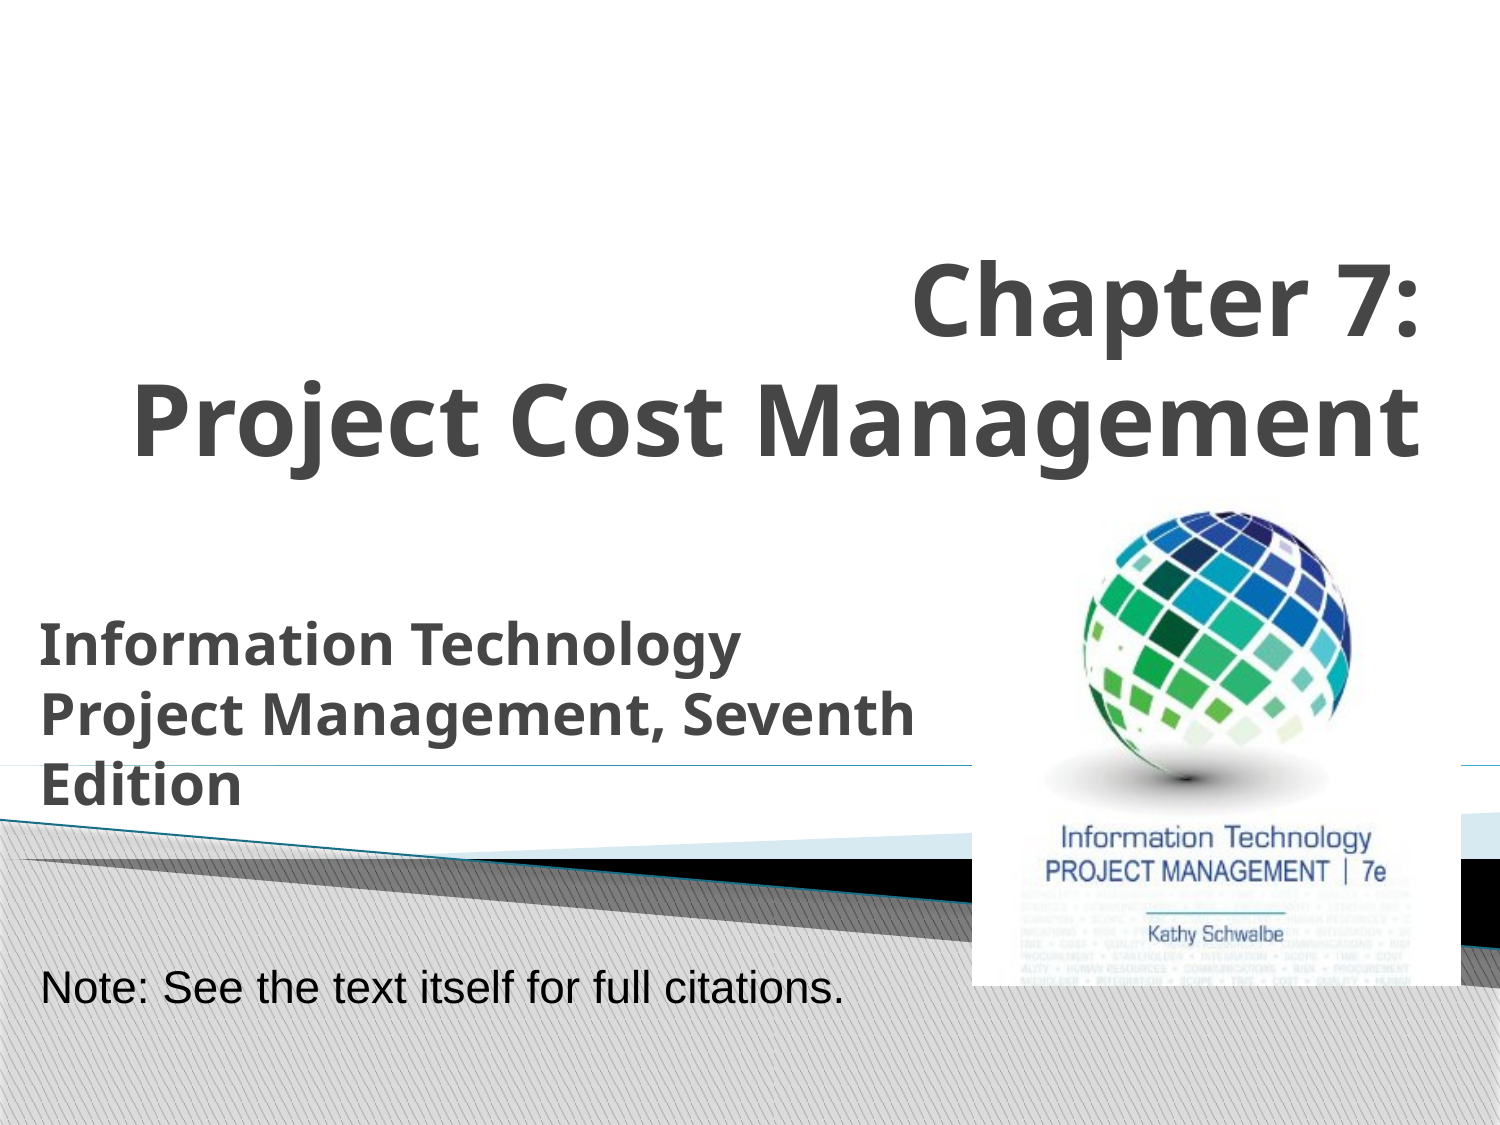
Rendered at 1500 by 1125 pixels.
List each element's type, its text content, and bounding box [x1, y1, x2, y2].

picture [5, 497, 1500, 989]
title Chapter 7: Project Cost Management [87, 262, 1438, 484]
text_box Information Technology Project Management, Seventh Edition [24, 599, 966, 822]
text_box Note: See the text itself for full citations. [25, 950, 861, 1020]
